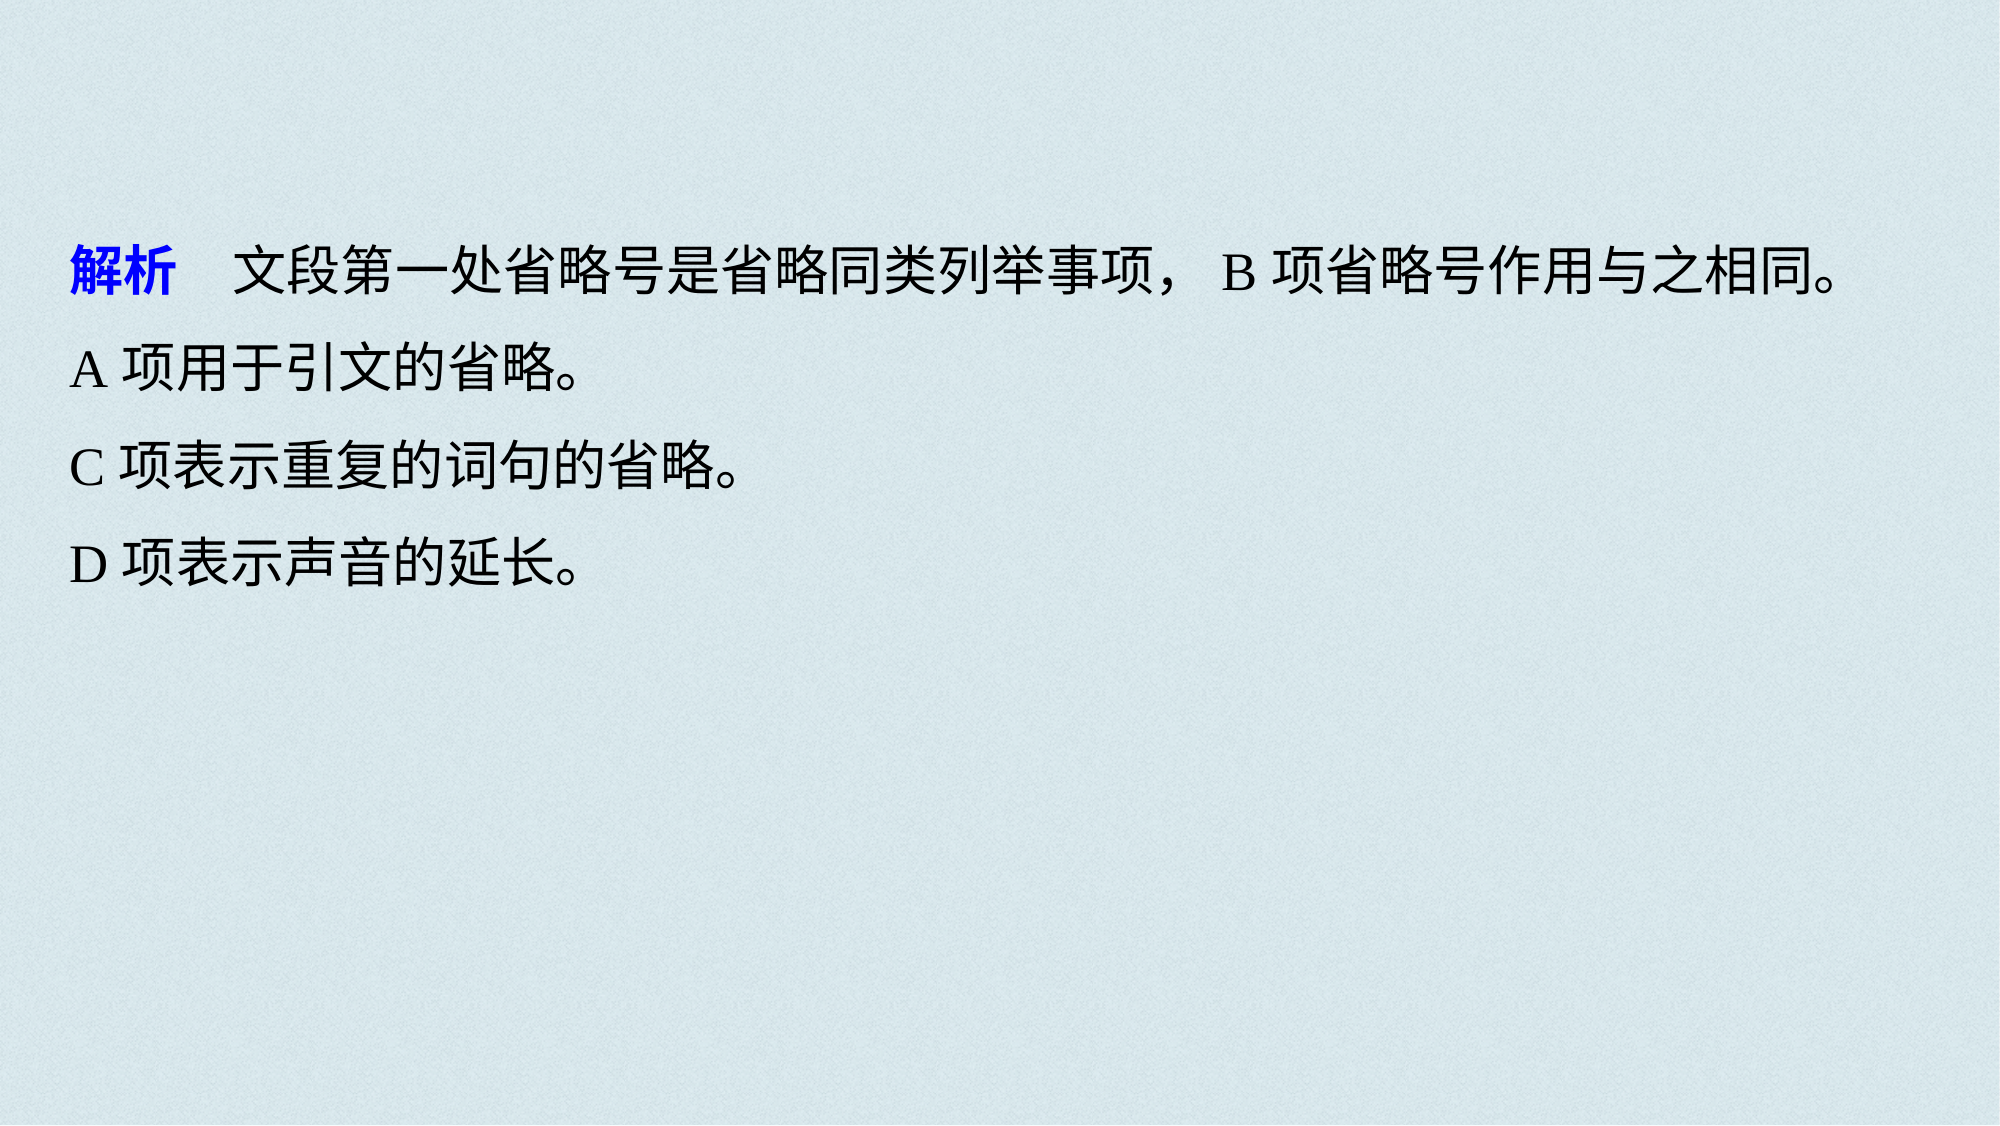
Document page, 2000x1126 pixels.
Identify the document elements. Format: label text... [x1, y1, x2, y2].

text_box 解析 文段第一处省略号是省略同类列举事项，B项省略号作用与之相同。 A项用于引文的省略。 C项表示重复的词句的省略。 D项表示声音的延长。 [54, 196, 1933, 601]
